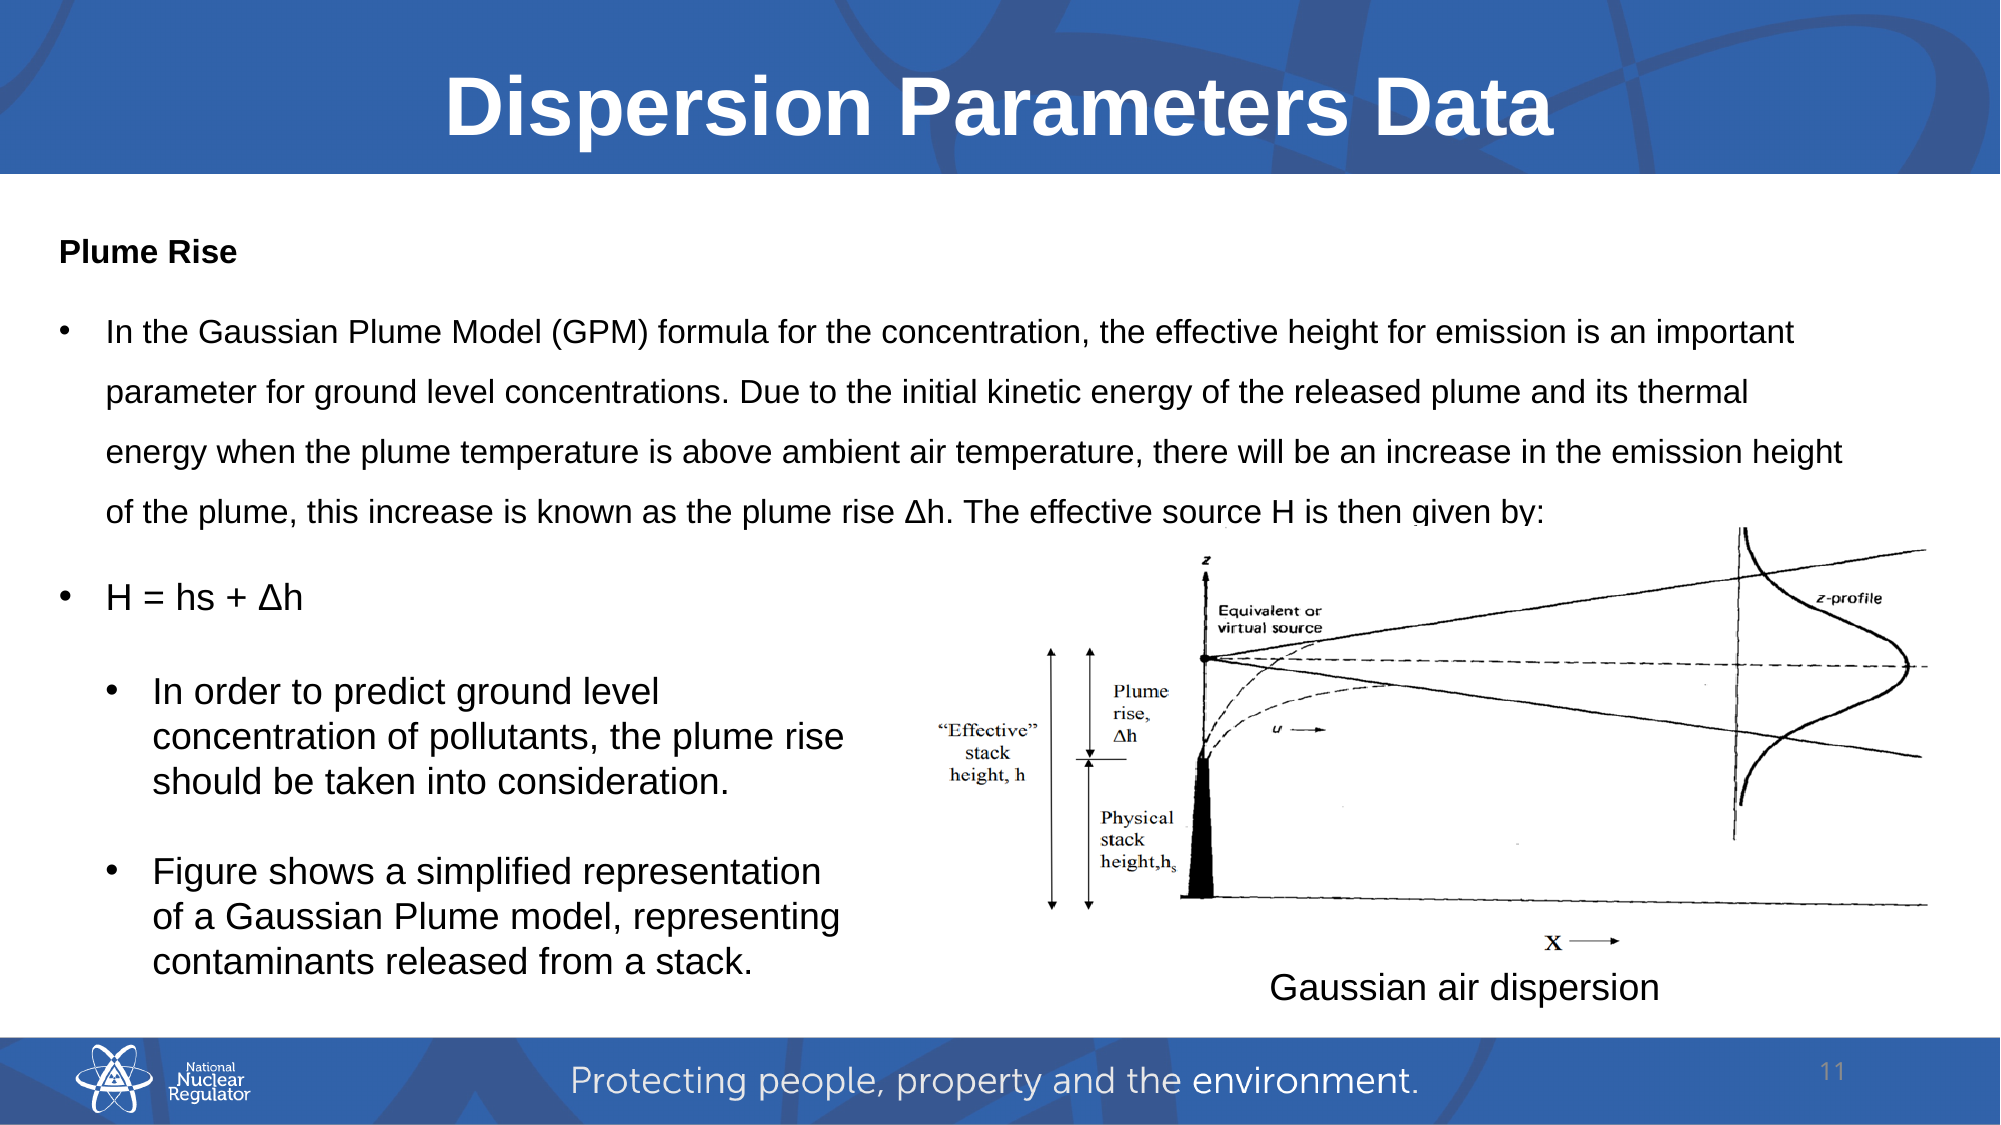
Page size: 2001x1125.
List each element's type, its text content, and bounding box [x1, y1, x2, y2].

title Dispersion Parameters Data [137, 0, 1863, 218]
picture [0, 0, 2000, 1125]
text_box In order to predict ground level concentration of pollutants, the plume rise should be taken into consideration. Figure shows a simplified representation of a Gaussian Plume model, representing contaminants released from a stack. [90, 659, 876, 990]
slide_number 11 [1412, 1042, 1863, 1103]
text_box Gaussian air dispersion [1254, 956, 1743, 1016]
list Plume Rise In the Gaussian Plume Model (GPM) formula for the concentration, the effective height for emission is an important parameter for ground level concentrations. Due to the initial kinetic energy of the released plume and its thermal energy when the plume temperature is above ambient air temperature, there will be an increase in the emission height of the plume, this increase is known as the plume rise Δh. The effective source H is then given by: H = hs + Δh [43, 202, 1863, 1014]
